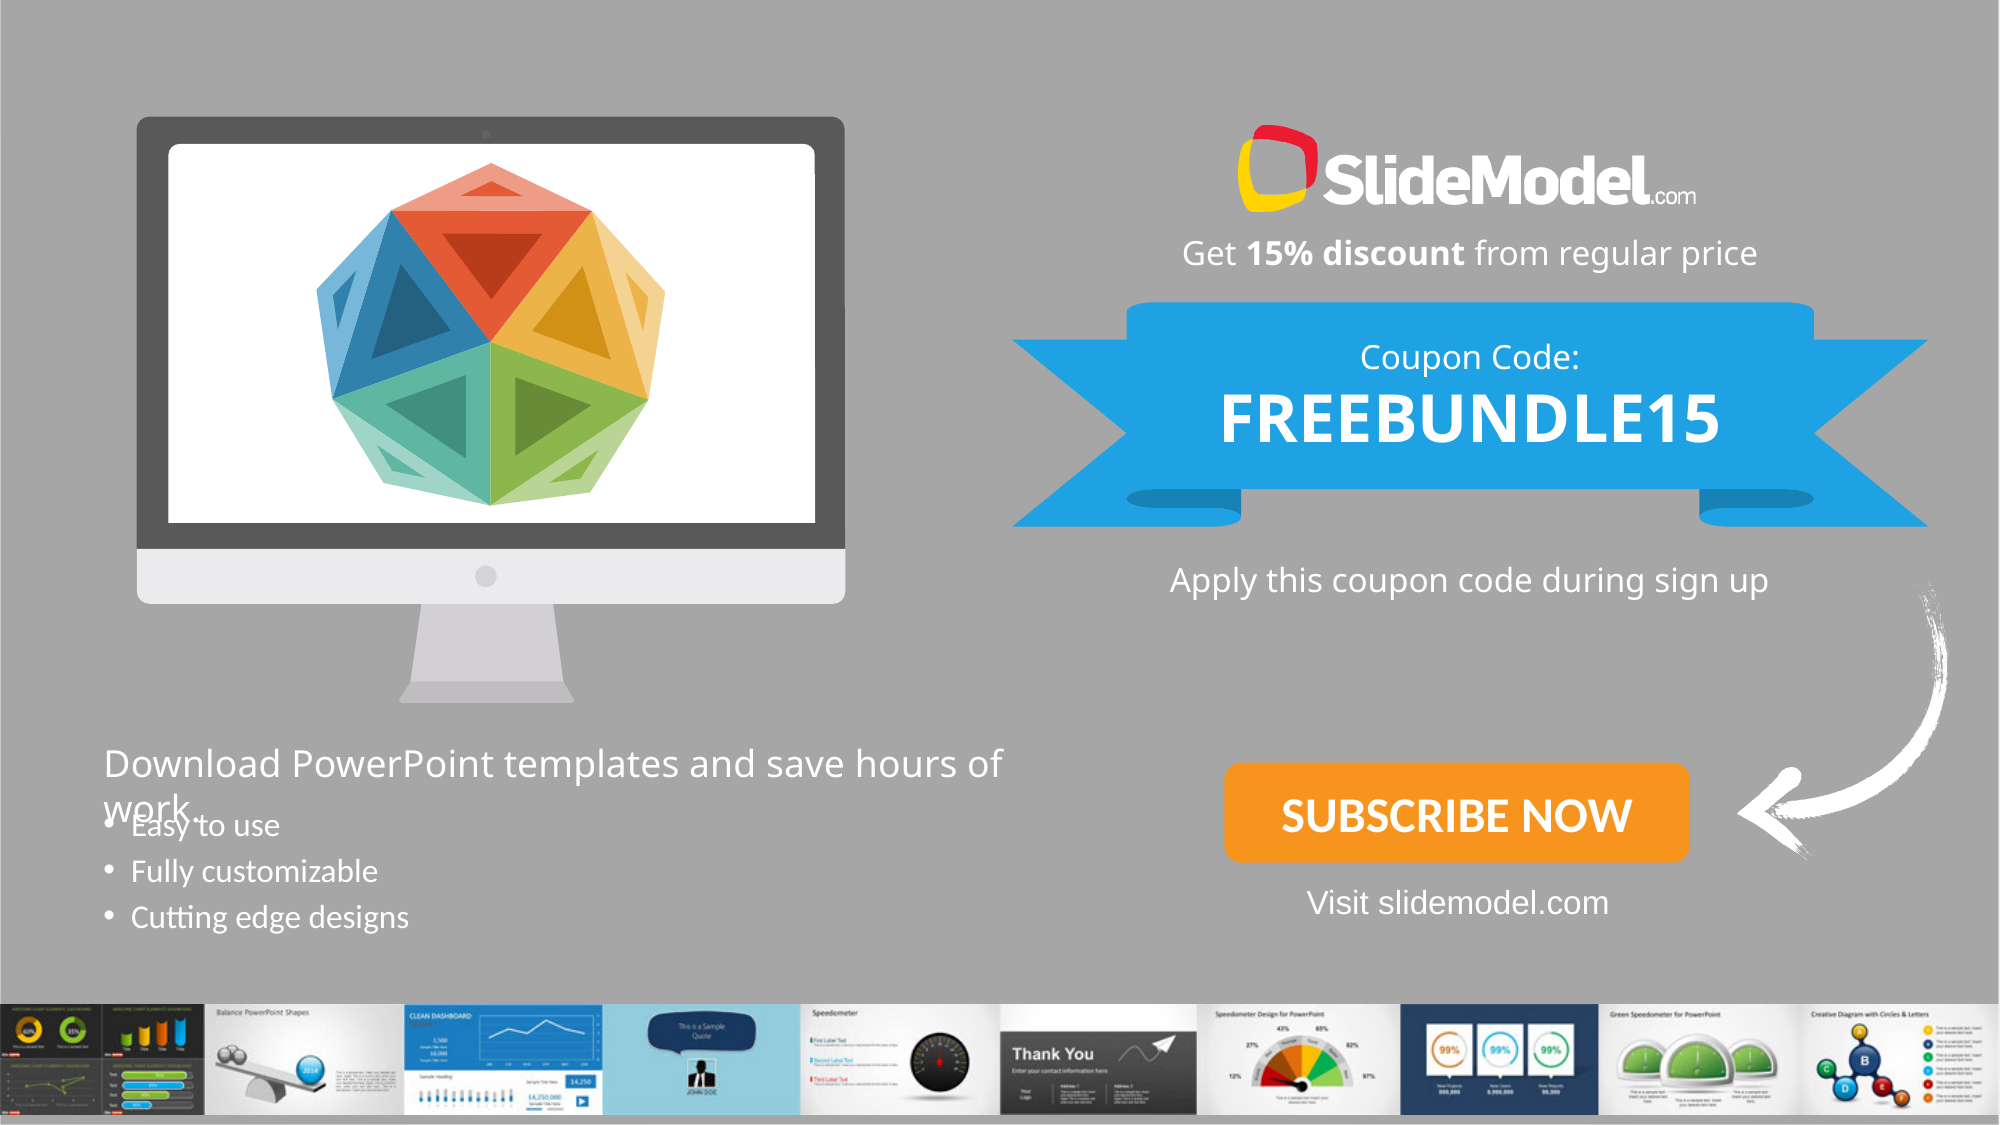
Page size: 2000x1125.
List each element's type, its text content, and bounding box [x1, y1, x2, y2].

text_box [1736, 594, 1949, 861]
text_box [1012, 302, 1929, 527]
picture [1237, 125, 1696, 213]
text_box Visit slidemodel.com [1247, 874, 1669, 928]
text_box Get 15% discount from regular price [1058, 225, 1883, 280]
picture [0, 1003, 1999, 1116]
text_box Coupon Code: FREEBUNDLE15 [1173, 328, 1768, 464]
text_box [1928, 587, 1937, 601]
text_box [0, 0, 2000, 1003]
text_box SUBSCRIBE NOW [1222, 760, 1692, 865]
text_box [316, 162, 666, 507]
text_box Download PowerPoint templates and save hours of work. [88, 732, 1059, 838]
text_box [136, 116, 846, 704]
text_box Apply this coupon code during sign up [1129, 551, 1811, 607]
text_box Easy to use Fully customizable Cutting edge designs [88, 838, 863, 943]
